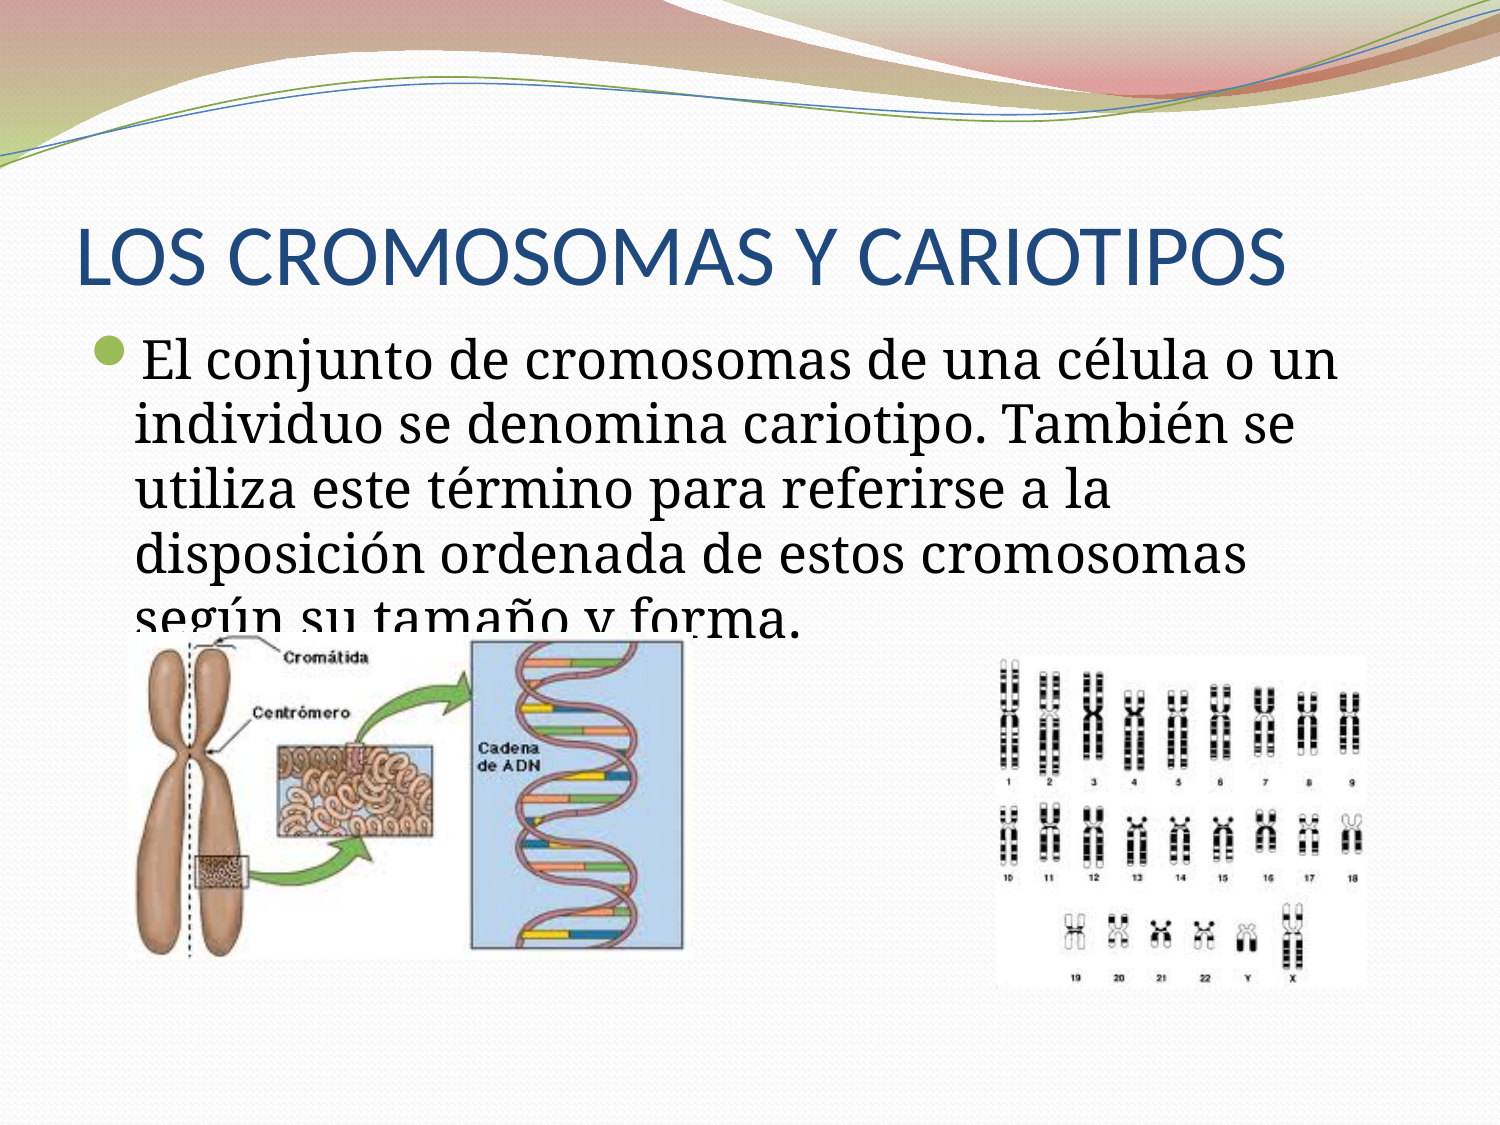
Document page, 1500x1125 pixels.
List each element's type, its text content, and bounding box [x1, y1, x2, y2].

title LOS CROMOSOMAS Y CARIOTIPOS [74, 115, 1426, 304]
picture [995, 655, 1367, 990]
picture [128, 632, 693, 959]
list El conjunto de cromosomas de una célula o un individuo se denomina cariotipo. También se utiliza este término para referirse a la disposición ordenada de estos cromosomas según su tamaño y forma. [74, 317, 1426, 1038]
